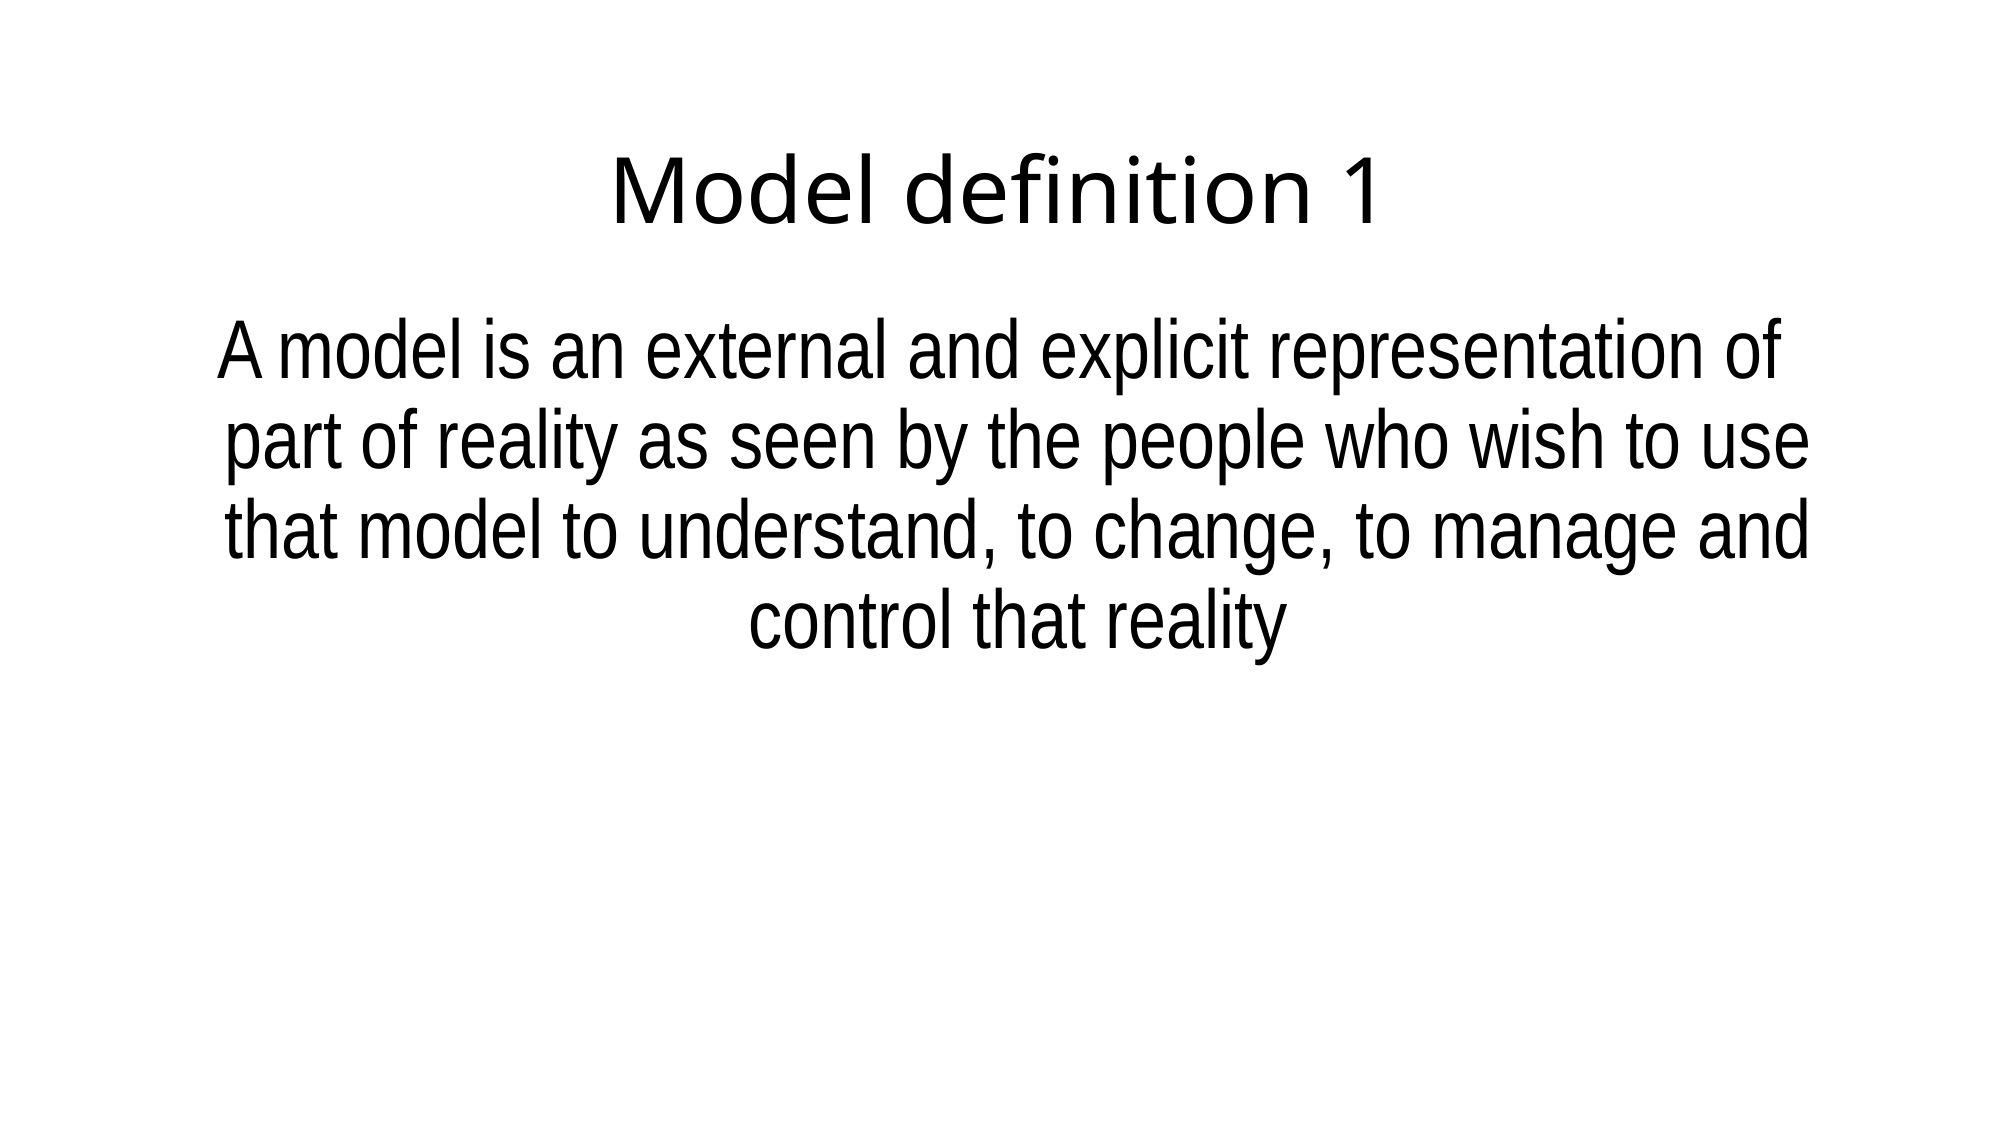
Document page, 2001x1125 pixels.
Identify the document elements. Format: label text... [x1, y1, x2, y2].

title Model definition 1 [137, 59, 1863, 299]
list A model is an external and explicit representation of part of reality as seen by the people who wish to use that model to understand, to change, to manage and control that reality [137, 299, 1863, 1014]
